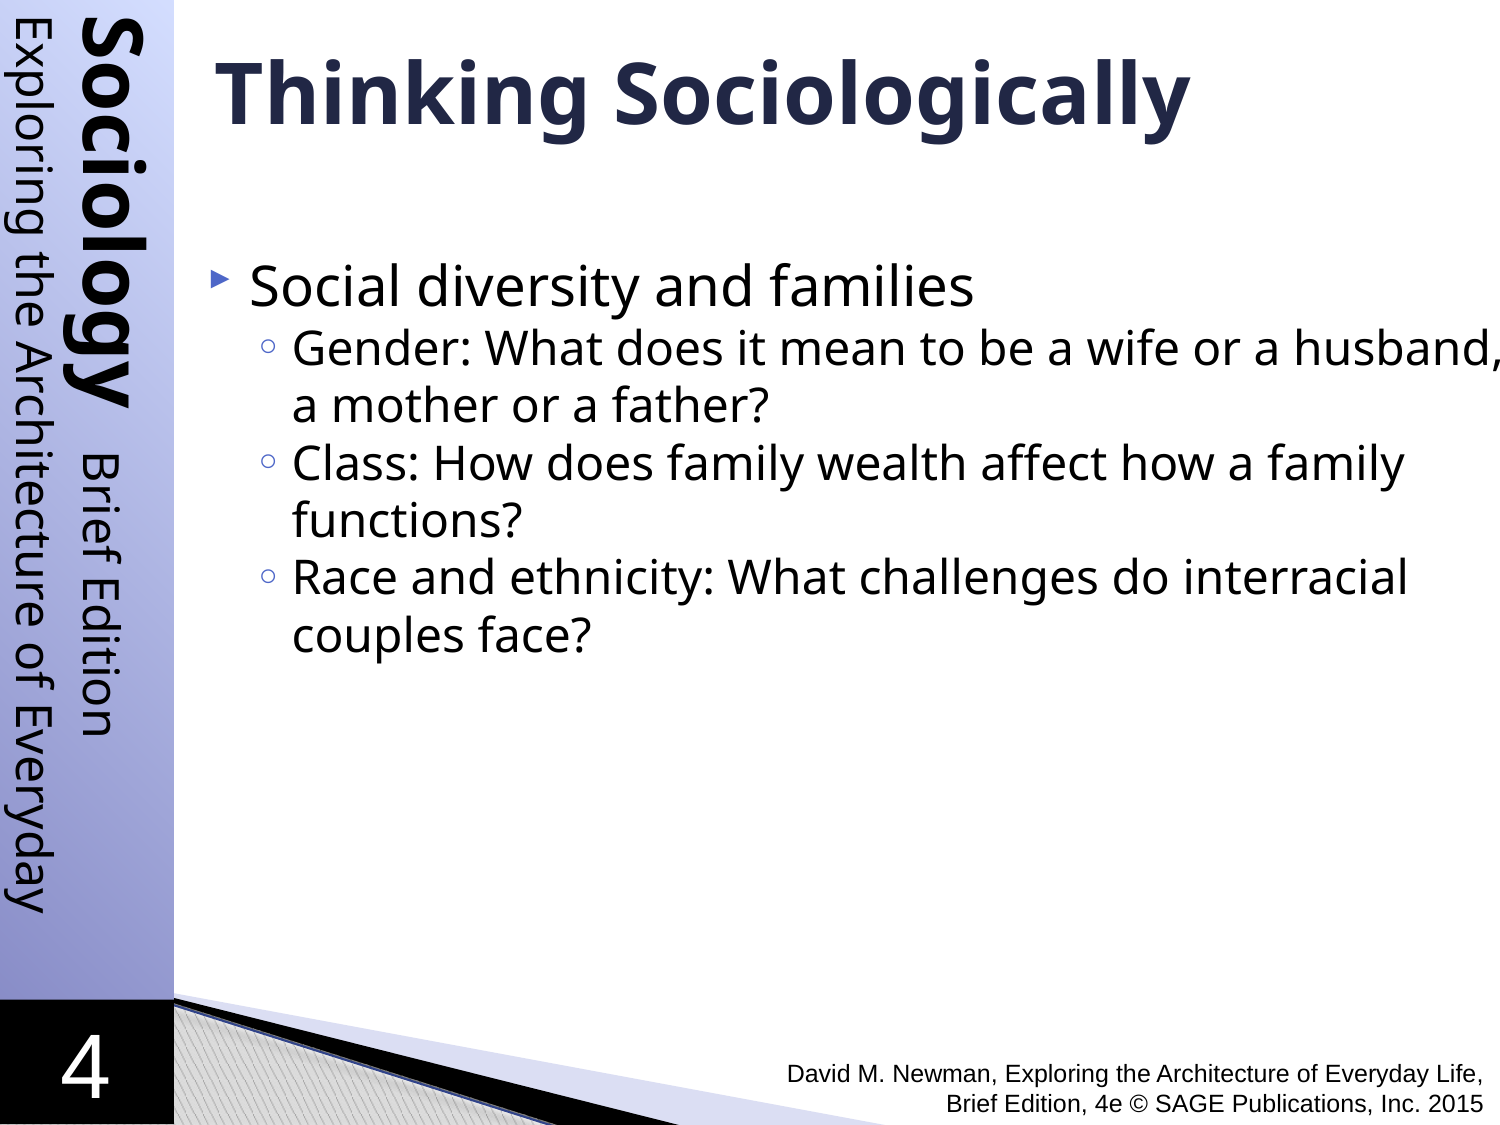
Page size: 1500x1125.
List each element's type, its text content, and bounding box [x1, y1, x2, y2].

picture [174, 1003, 558, 1125]
list Social diversity and families Gender: What does it mean to be a wife or a husband, a mother or a father? Class: How does family wealth affect how a family functions? Race and ethnicity: What challenges do interracial couples face? [174, 174, 1500, 918]
title Thinking Sociologically [200, 0, 1500, 185]
footer David M. Newman, Exploring the Architecture of Everyday Life, Brief Edition, 4e © SAGE Publications, Inc. 2015 [737, 1065, 1500, 1125]
